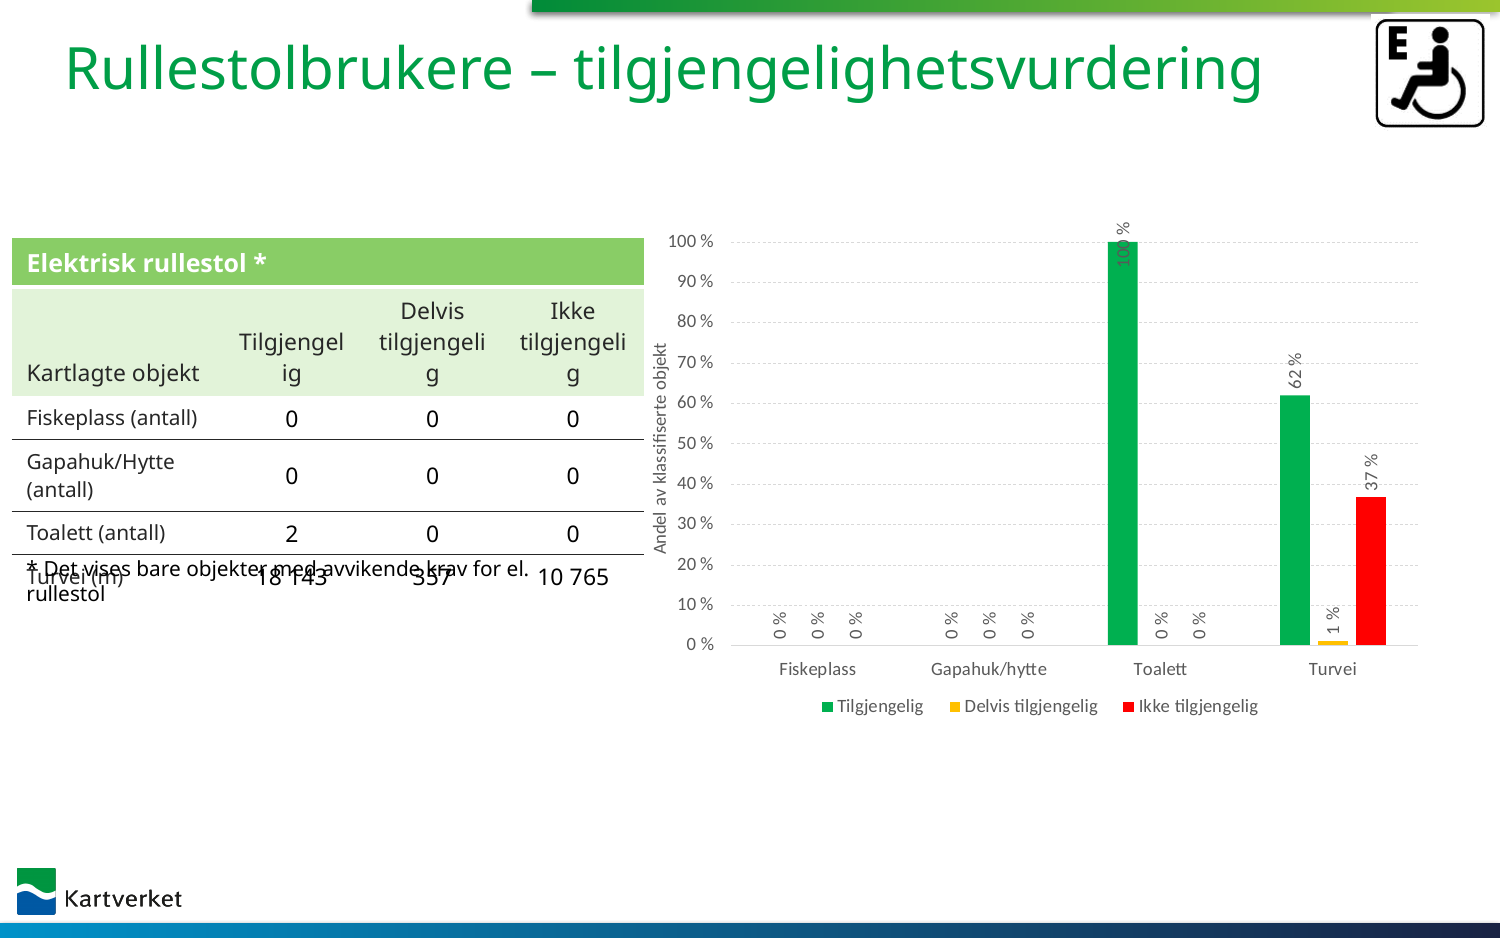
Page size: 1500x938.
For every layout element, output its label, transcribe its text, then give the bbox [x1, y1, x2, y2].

table_header Elektrisk rullestol * [12, 238, 638, 285]
text_box * Det vises bare objekter med avvikende krav for el. rullestol [11, 548, 597, 613]
table_cell 0 [362, 440, 503, 511]
table_cell 0 [222, 396, 362, 439]
table_cell Tilgjengelig [222, 289, 362, 396]
table_cell Fiskeplass (antall) [12, 396, 222, 439]
table_cell 0 [503, 440, 638, 511]
table_cell Kartlagte objekt [12, 289, 222, 396]
table_cell Toalett (antall) [12, 512, 222, 548]
table_cell 0 [362, 512, 503, 548]
table_cell Gapahuk/Hytte (antall) [12, 440, 222, 511]
table_cell 10 765 [597, 555, 638, 598]
text_box Rullestolbrukere – tilgjengelighetsvurdering [49, 12, 1372, 109]
table_cell Delvis tilgjengelig [362, 289, 503, 396]
picture [643, 218, 1429, 728]
table_cell 2 [222, 512, 362, 548]
table_cell 0 [503, 512, 638, 554]
table_cell 0 [362, 396, 503, 439]
table_cell Ikke tilgjengelig [503, 289, 638, 396]
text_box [1371, 13, 1491, 133]
table_cell 0 [503, 396, 638, 439]
table_cell 0 [222, 440, 362, 511]
